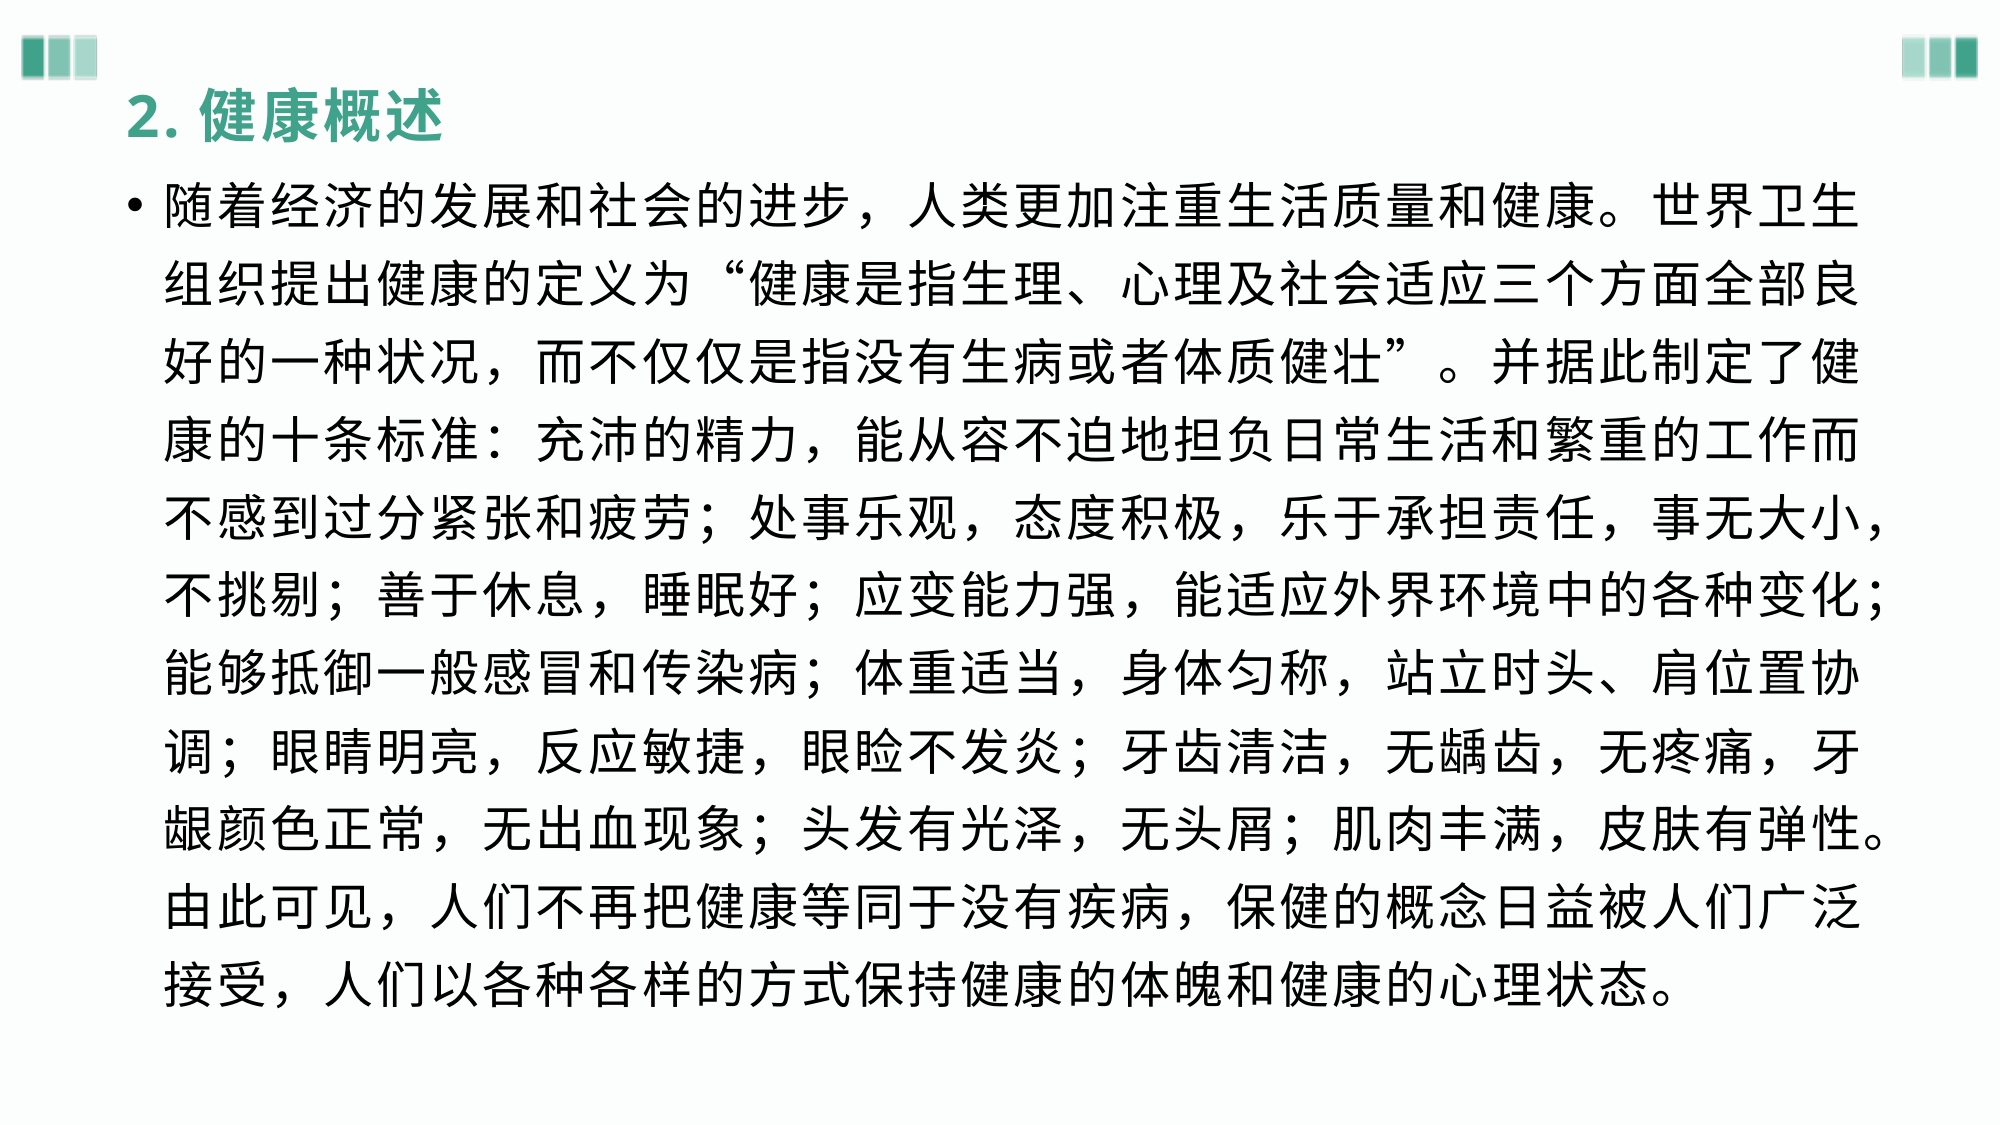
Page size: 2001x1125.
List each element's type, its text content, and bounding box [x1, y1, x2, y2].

picture [1881, 0, 2000, 118]
picture [0, 0, 119, 119]
title 2.健康概述 [109, 72, 1891, 146]
list 随着经济的发展和社会的进步，人类更加注重生活质量和健康。世界卫生组织提出健康的定义为“健康是指生理、心理及社会适应三个方面全部良好的一种状况，而不仅仅是指没有生病或者体质健壮”。并据此制定了健康的十条标准：充沛的精力，能从容不迫地担负日常生活和繁重的工作而不感到过分紧张和疲劳；处事乐观，态度积极，乐于承担责任，事无大小，不挑剔；善于休息，睡眠好；应变能力强，能适应外界环境中的各种变化；能够抵御一般感冒和传染病；体重适当，身体匀称，站立时头、肩位置协调；眼睛明亮，反应敏捷，眼睑不发炎；牙齿清洁，无龋齿，无疼痛，牙龈颜色正常，无出血现象；头发有光泽，无头屑；肌肉丰满，皮肤有弹性。由此可见，人们不再把健康等同于没有疾病，保健的概念日益被人们广泛接受，人们以各种各样的方式保持健康的体魄和健康的心理状态。 [109, 156, 1891, 1041]
